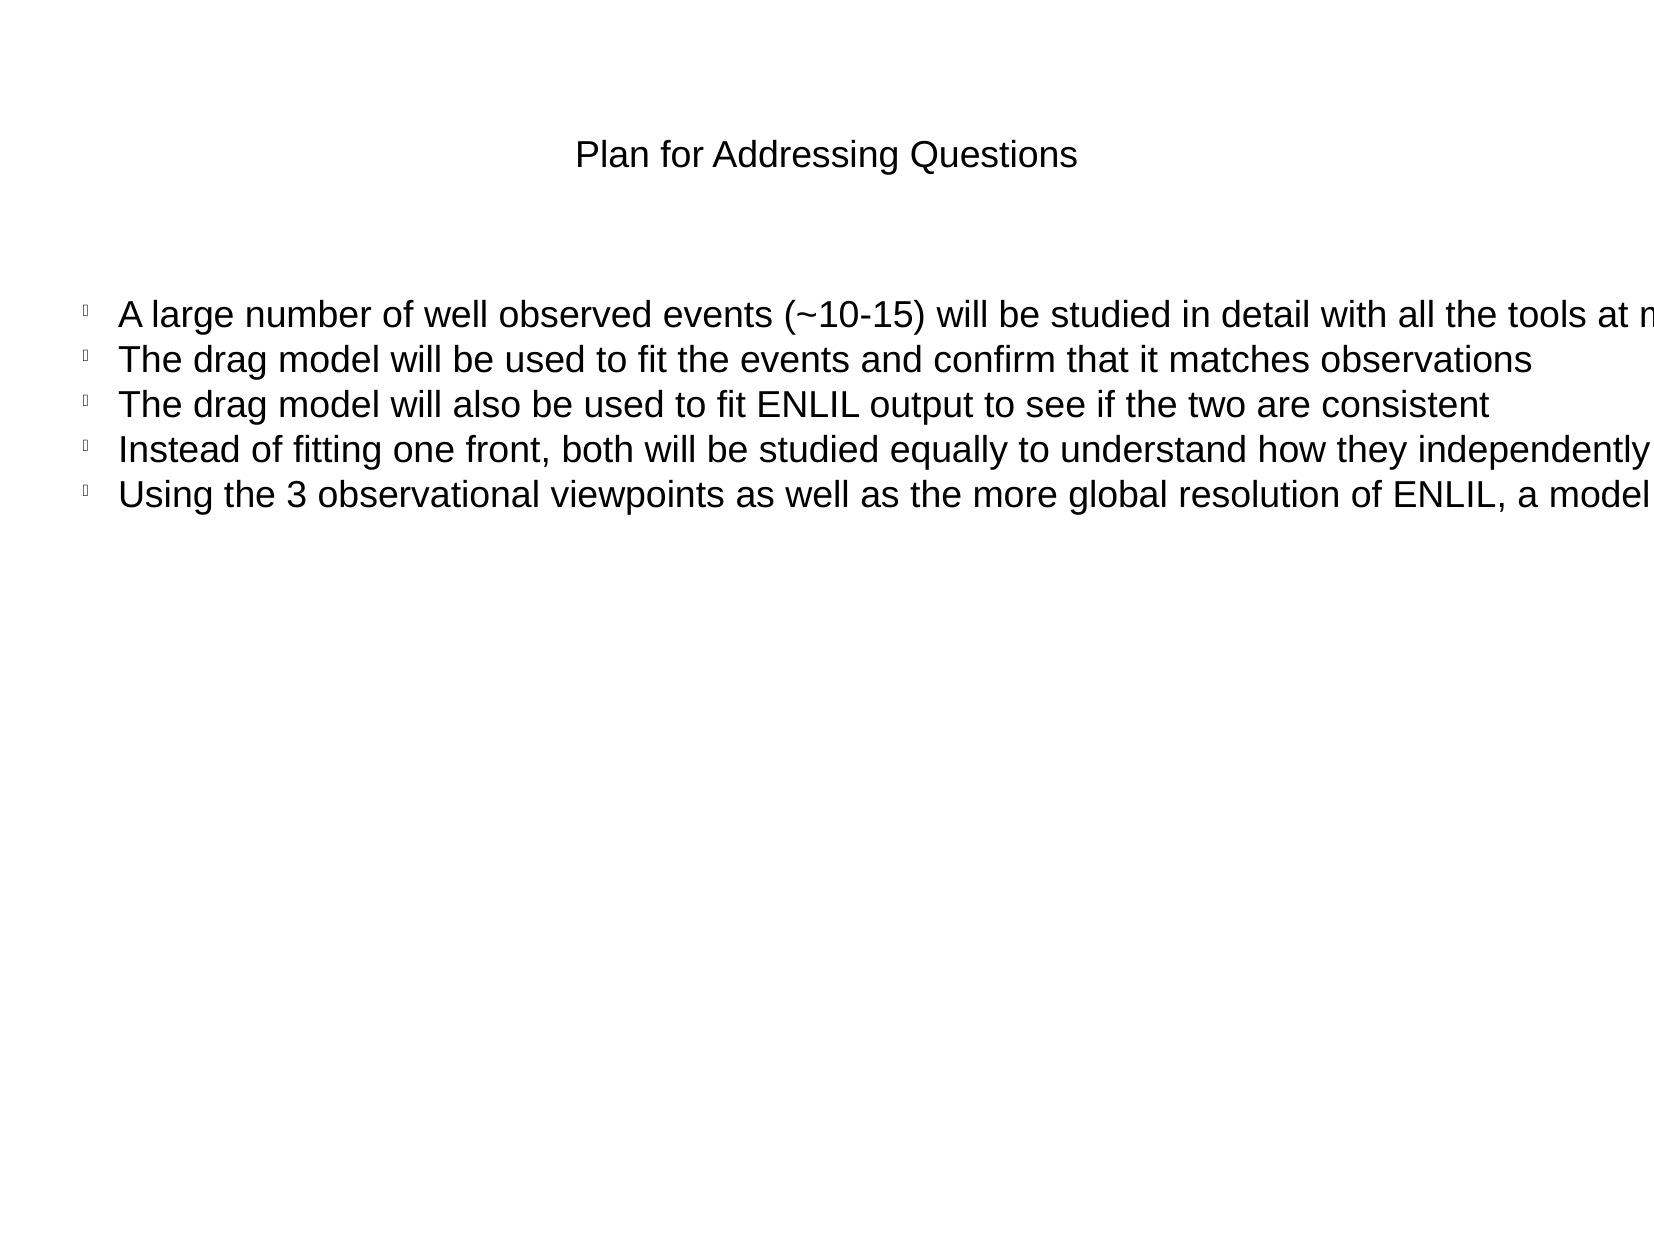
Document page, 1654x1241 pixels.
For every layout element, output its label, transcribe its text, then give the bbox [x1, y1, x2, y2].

text_box Plan for Addressing Questions [82, 49, 1571, 257]
text_box A large number of well observed events (~10-15) will be studied in detail with all the tools at my disposal The drag model will be used to fit the events and confirm that it matches observations The drag model will also be used to fit ENLIL output to see if the two are consistent Instead of fitting one front, both will be studied equally to understand how they independently propagate Using the 3 observational viewpoints as well as the more global resolution of ENLIL, a model function for describing the full shape of the shock will be determined [82, 290, 1538, 1241]
